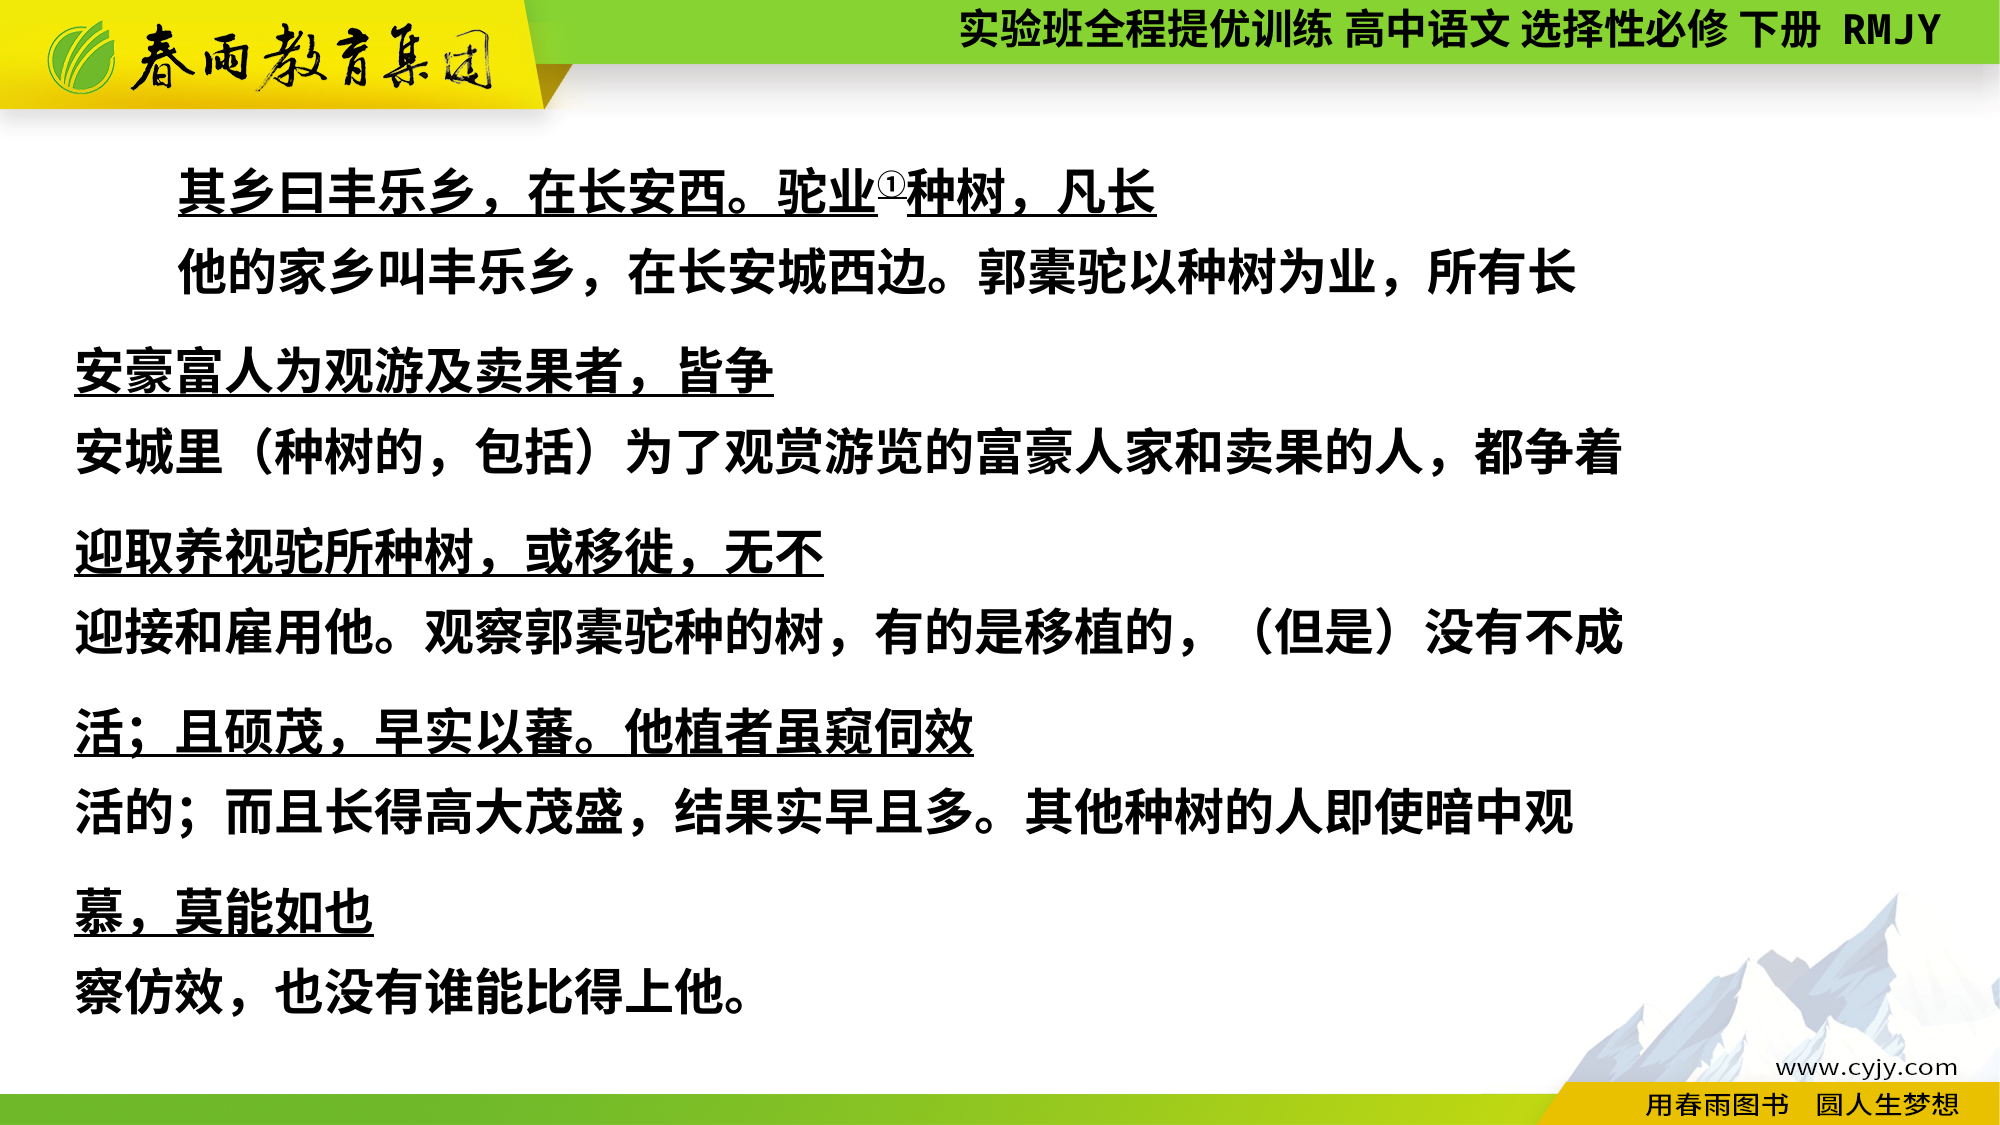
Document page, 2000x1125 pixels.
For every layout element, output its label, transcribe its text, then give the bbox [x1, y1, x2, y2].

text_box 他的家乡叫丰乐乡，在长安城西边。郭橐驼以种树为业，所有长 安城里（种树的，包括）为了观赏游览的富豪人家和卖果的人，都争着 迎接和雇用他。观察郭橐驼种的树，有的是移植的，（但是）没有不成 活的；而且长得高大茂盛，结果实早且多。其他种树的人即使暗中观 察仿效，也没有谁能比得上他。 [59, 203, 1944, 1029]
picture [0, 0, 2000, 1125]
